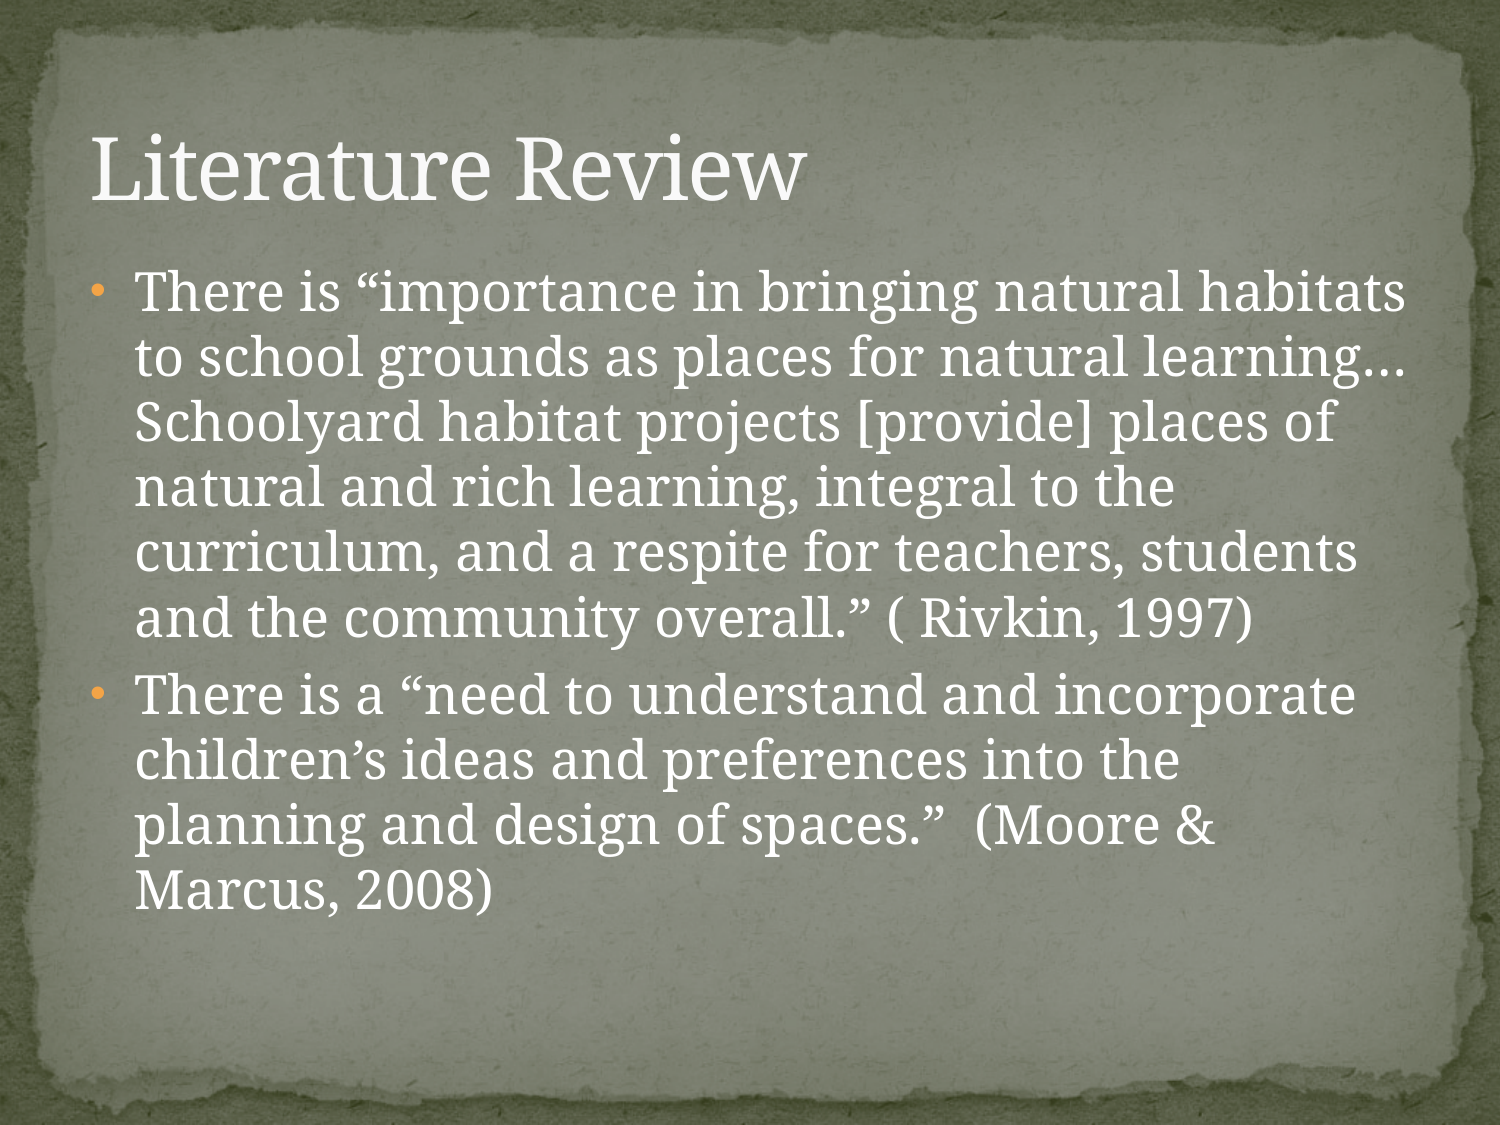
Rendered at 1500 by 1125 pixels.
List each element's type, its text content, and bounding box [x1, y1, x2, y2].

list There is “importance in bringing natural habitats to school grounds as places for natural learning… Schoolyard habitat projects [provide] places of natural and rich learning, integral to the curriculum, and a respite for teachers, students and the community overall.” ( Rivkin, 1997) There is a “need to understand and incorporate children’s ideas and preferences into the planning and design of spaces.” (Moore & Marcus, 2008) [75, 249, 1425, 1000]
title Literature Review [74, 24, 1425, 225]
